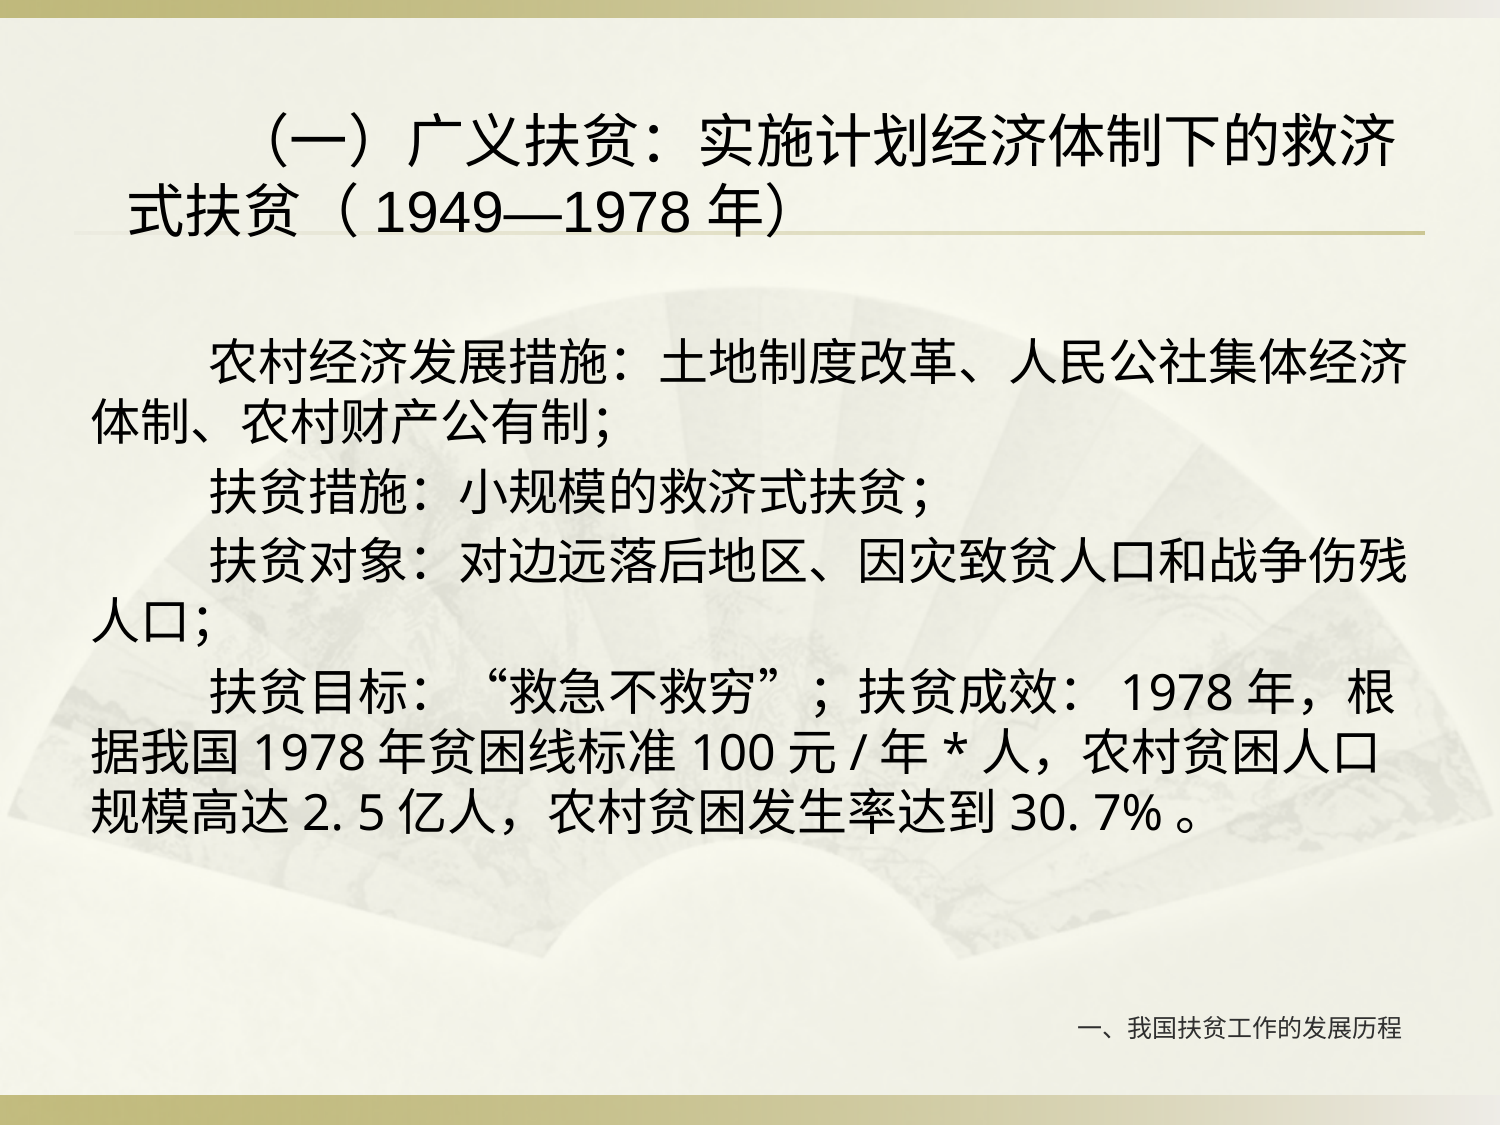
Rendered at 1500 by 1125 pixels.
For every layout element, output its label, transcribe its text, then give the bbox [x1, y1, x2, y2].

list 农村经济发展措施：土地制度改革、人民公社集体经济体制、农村财产公有制； 扶贫措施：小规模的救济式扶贫； 扶贫对象：对边远落后地区、因灾致贫人口和战争伤残人口； 扶贫目标：“救急不救穷”；扶贫成效：1978年，根据我国1978年贫困线标准100元/年*人，农村贫困人口规模高达2. 5亿人，农村贫困发生率达到30. 7%。 [74, 262, 1426, 1032]
text_box （一）广义扶贫：实施计划经济体制下的救济式扶贫（1949—1978年） [112, 54, 1447, 268]
title 一、我国扶贫工作的发展历程 [979, 963, 1500, 1092]
